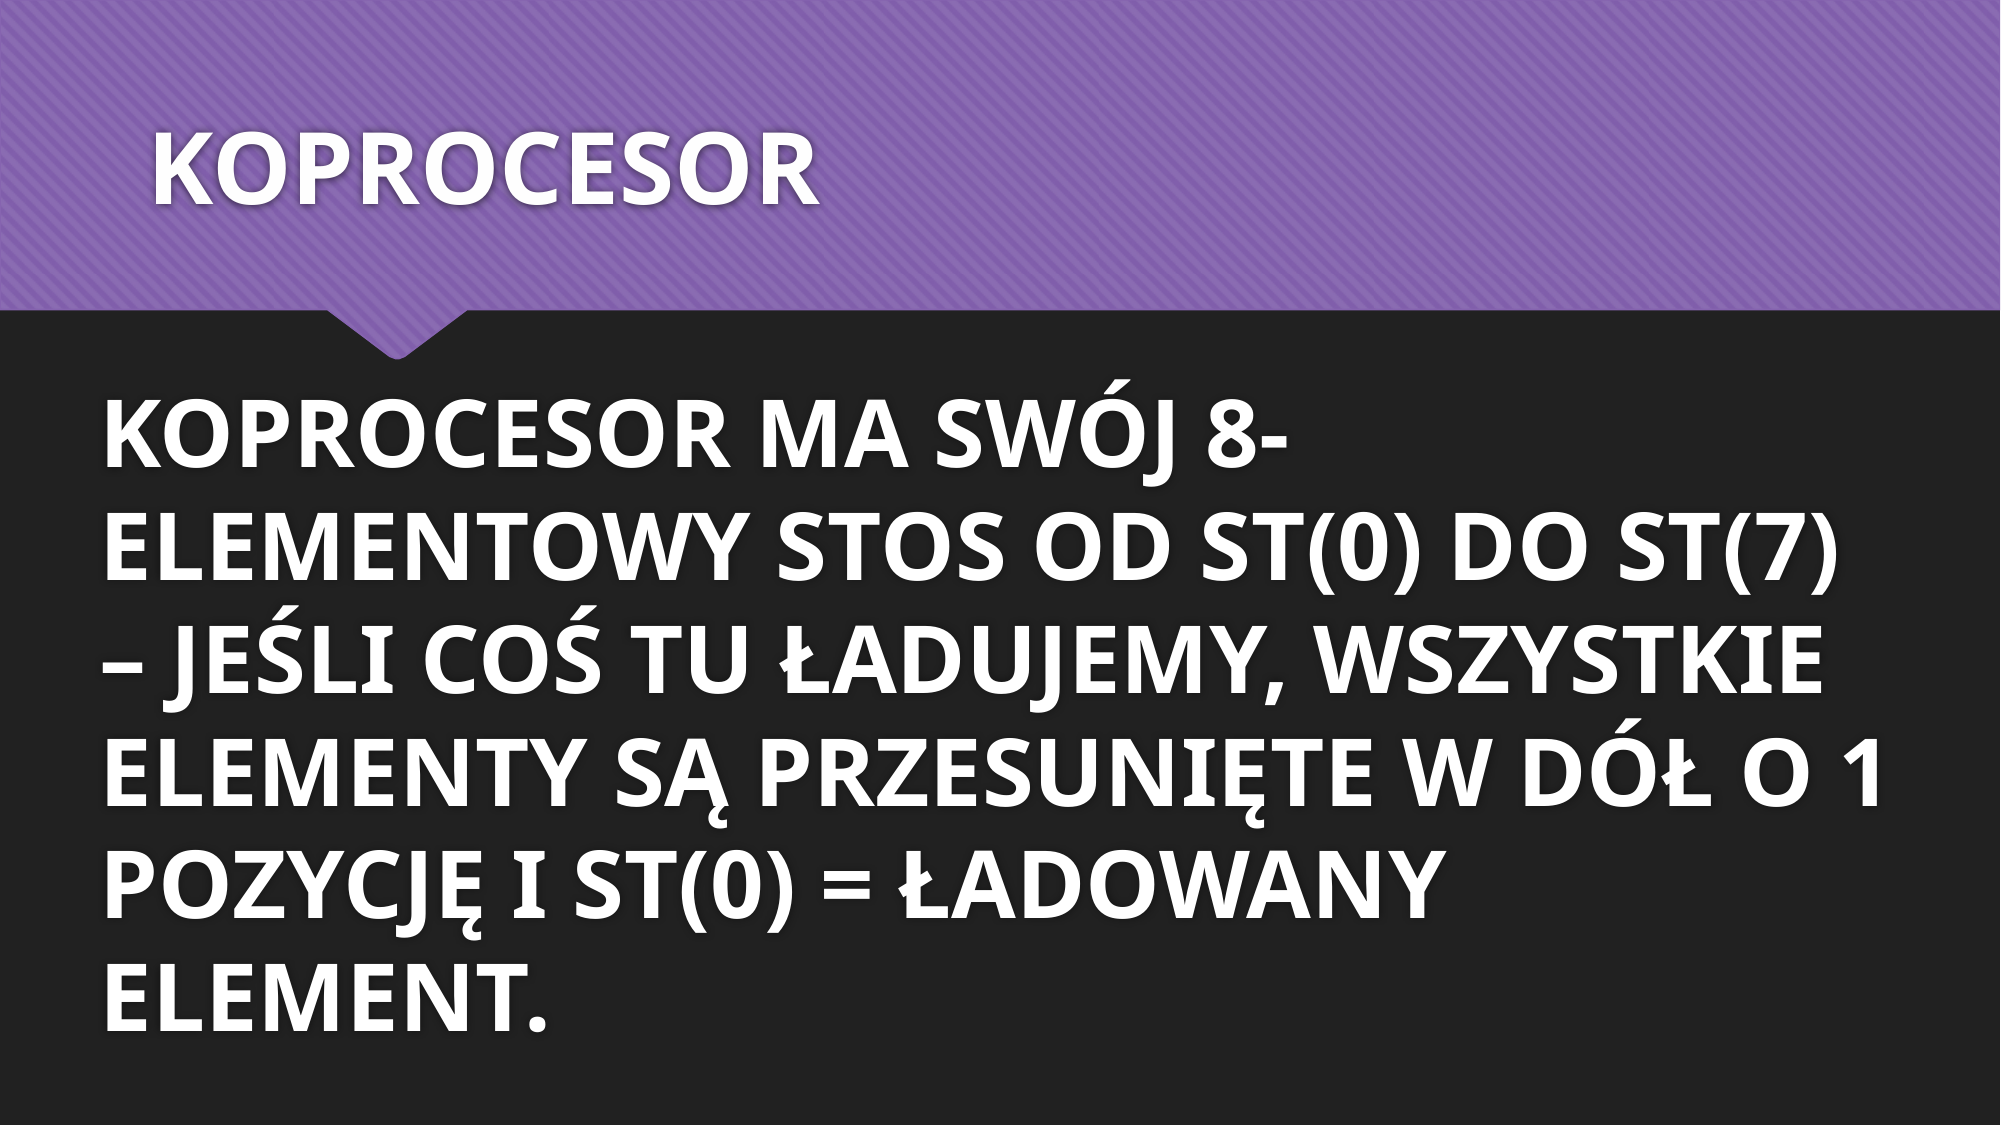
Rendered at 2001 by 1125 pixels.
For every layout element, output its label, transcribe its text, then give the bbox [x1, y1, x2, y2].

title KOPROCESOR [132, 73, 1868, 233]
list KOPROCESOR MA SWÓJ 8-ELEMENTOWY STOS OD ST(0) DO ST(7) – JEŚLI COŚ TU ŁADUJEMY, WSZYSTKIE ELEMENTY SĄ PRZESUNIĘTE W DÓŁ O 1 POZYCJĘ I ST(0) = ŁADOWANY ELEMENT. [84, 364, 1919, 1060]
